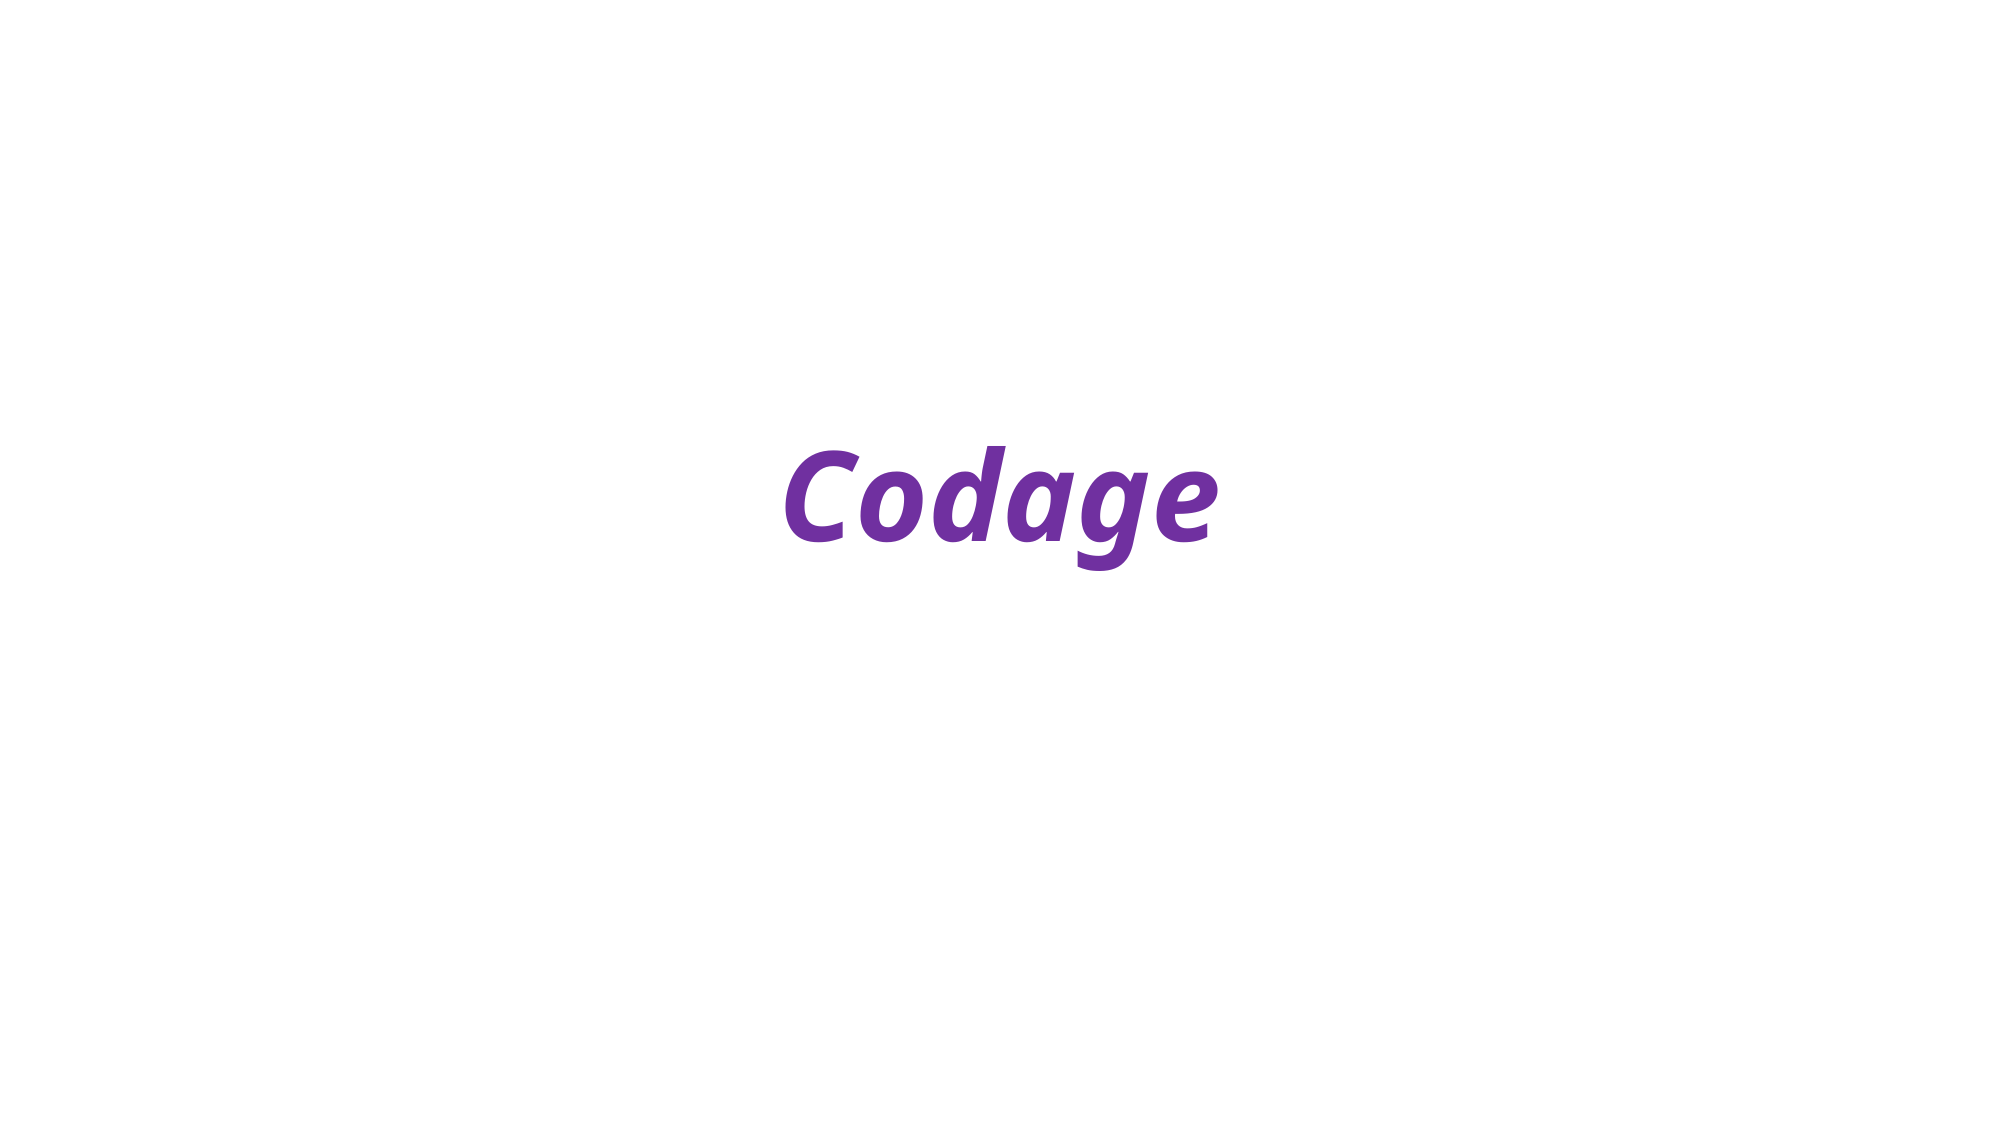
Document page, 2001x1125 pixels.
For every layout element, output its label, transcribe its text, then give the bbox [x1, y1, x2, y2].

title Codage [249, 184, 1750, 576]
